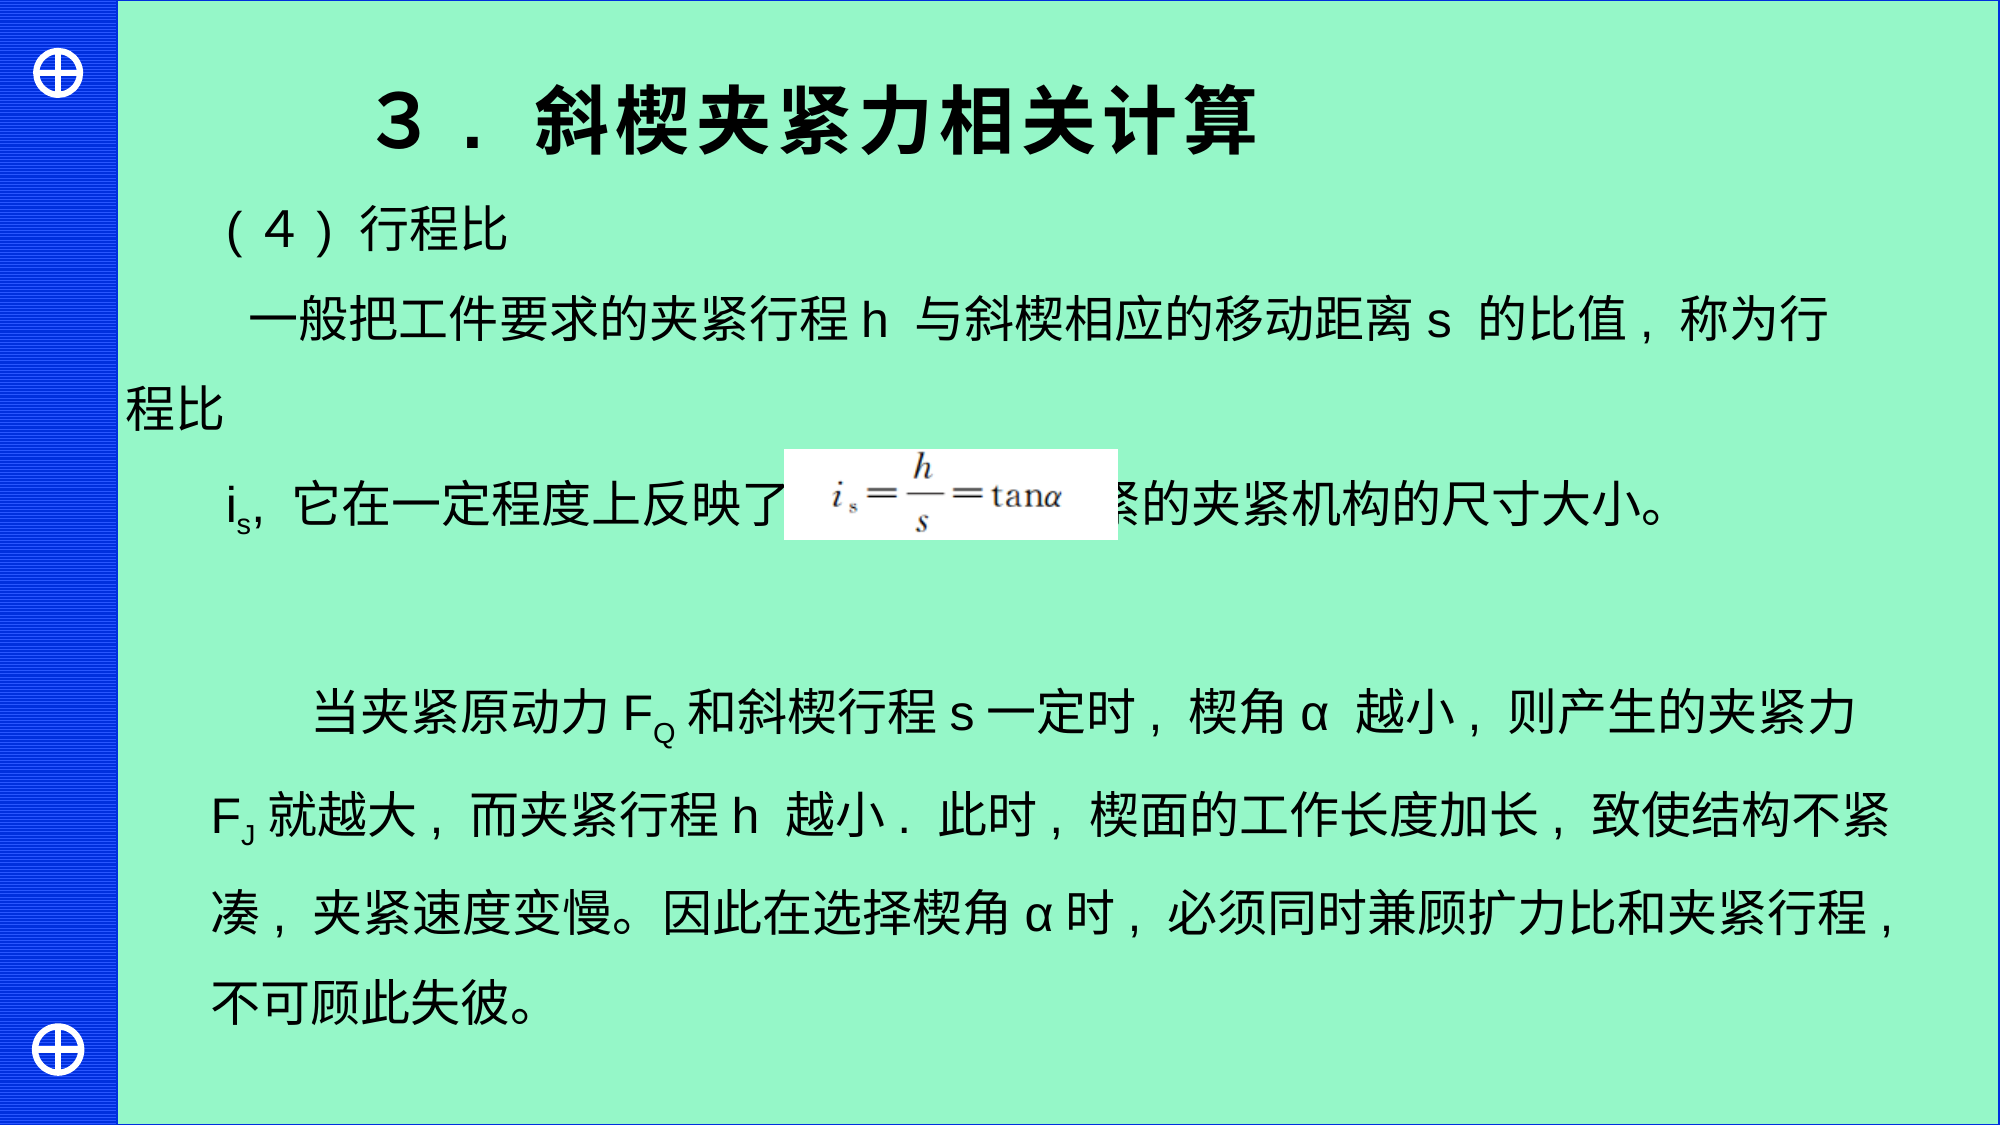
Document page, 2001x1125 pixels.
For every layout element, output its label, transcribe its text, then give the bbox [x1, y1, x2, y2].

text_box ３. 斜楔夹紧力相关计算 [144, 50, 1432, 160]
text_box (４) 行程比 一般把工件要求的夹紧行程h 与斜楔相应的移动距离s 的比值, 称为行程比 is, 它在一定程度上反映了对某一工件夹紧的夹紧机构的尺寸大小。 [111, 160, 1880, 640]
picture [784, 449, 1118, 540]
text_box 当夹紧原动力FQ和斜楔行程s一定时, 楔角α 越小, 则产生的夹紧力FJ就越大, 而夹紧行程h 越小. 此时, 楔面的工作长度加长, 致使结构不紧凑, 夹紧速度变慢。因此在选择楔角α时, 必须同时兼顾扩力比和夹紧行程, 不可顾此失彼。 [195, 639, 1913, 1039]
